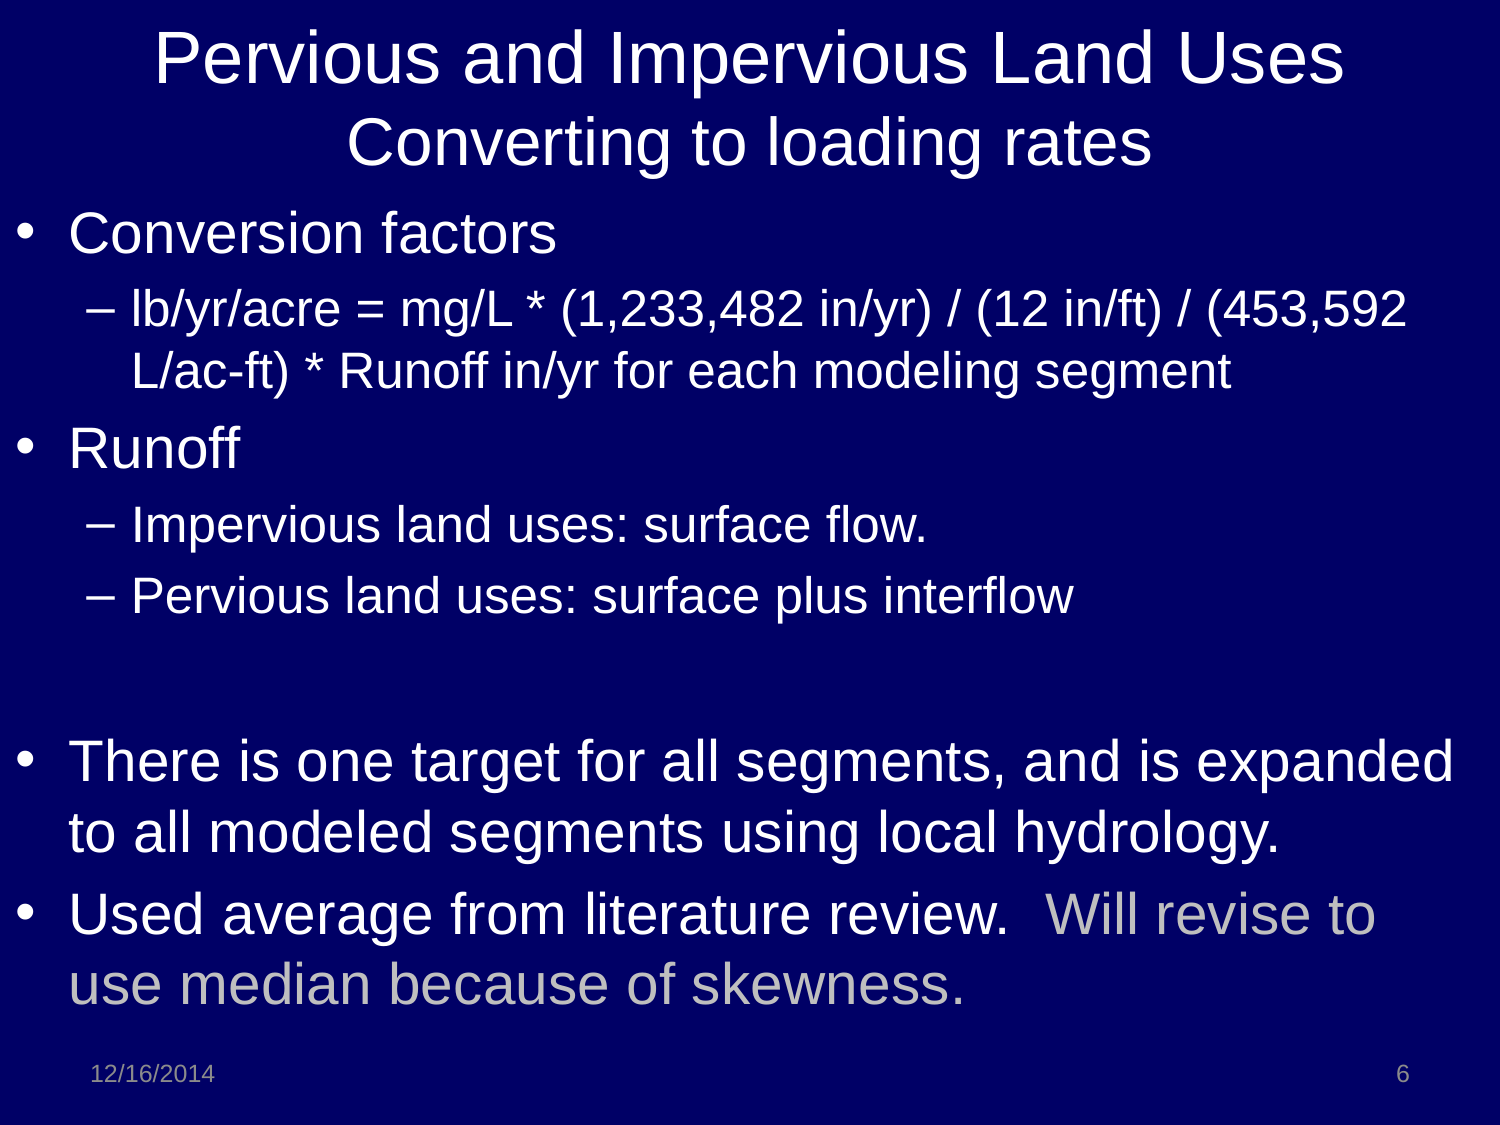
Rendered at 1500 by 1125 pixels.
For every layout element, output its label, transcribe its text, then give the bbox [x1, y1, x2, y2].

list Conversion factors lb/yr/acre = mg/L * (1,233,482 in/yr) / (12 in/ft) / (453,592 L/ac-ft) * Runoff in/yr for each modeling segment Runoff Impervious land uses: surface flow. Pervious land uses: surface plus interflow There is one target for all segments, and is expanded to all modeled segments using local hydrology. Used average from literature review. Will revise to use median because of skewness. [0, 187, 1500, 1038]
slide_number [75, 1042, 425, 1103]
title Pervious and Impervious Land Uses Converting to loading rates [0, 0, 1500, 187]
slide_number 6 [1074, 1042, 1425, 1103]
